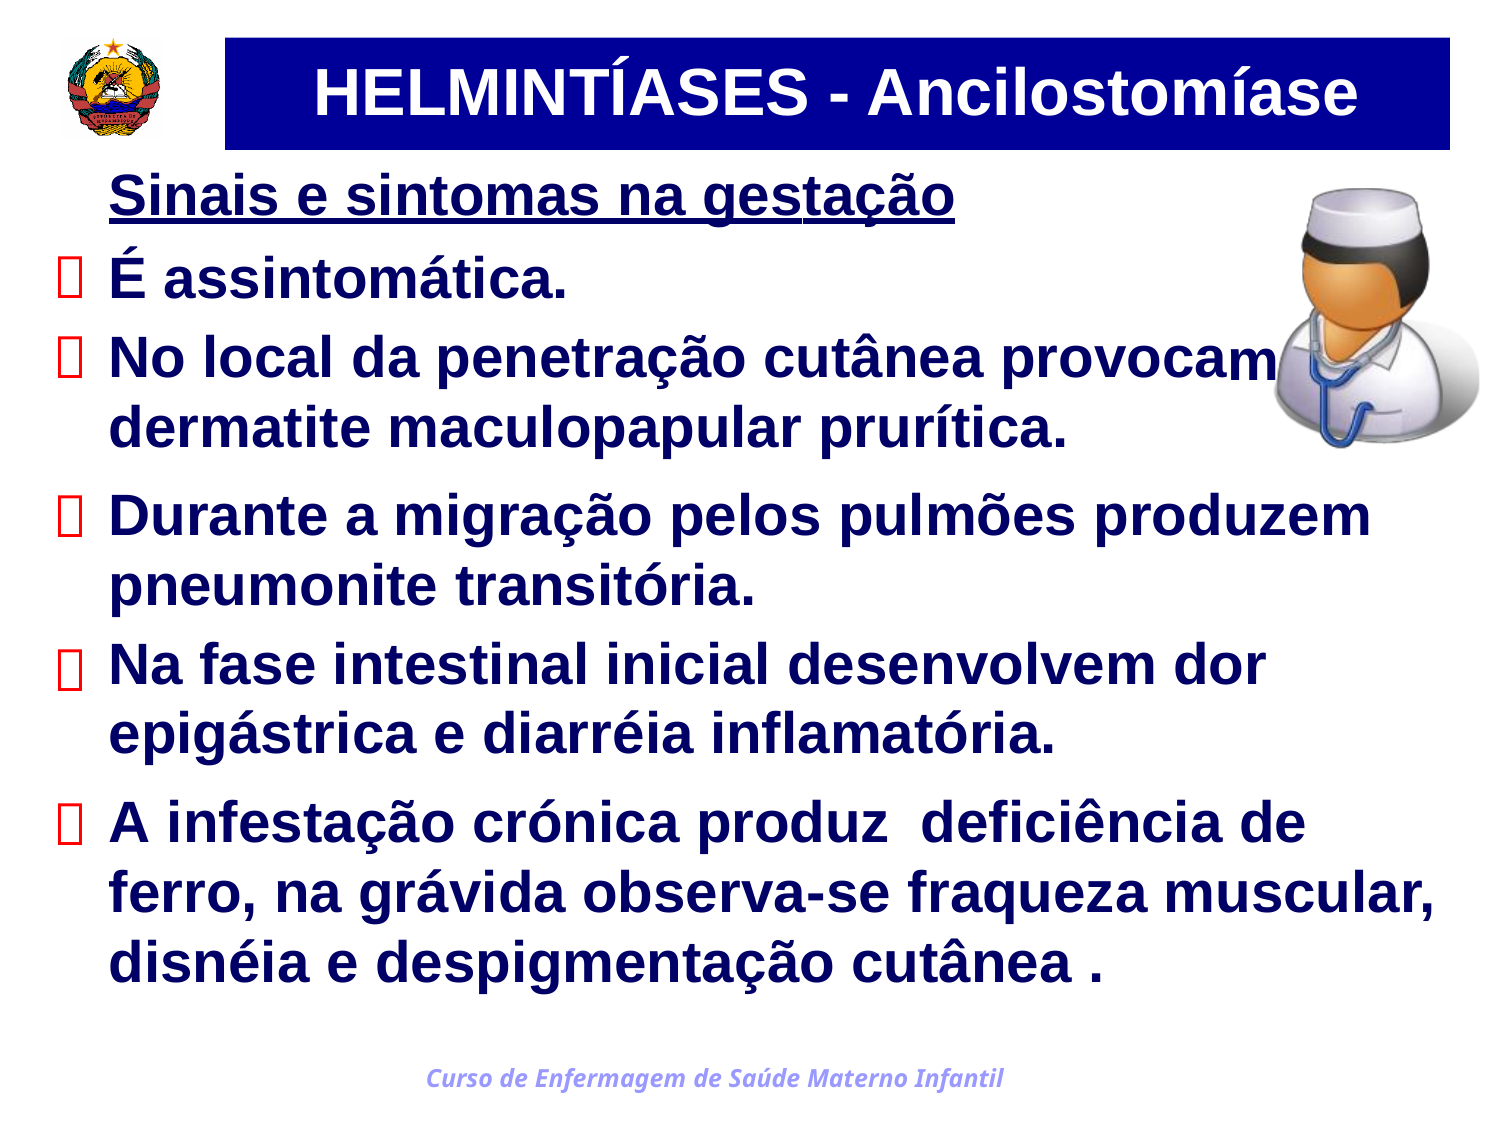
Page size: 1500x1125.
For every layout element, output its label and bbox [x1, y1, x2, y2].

text_box [50, 487, 90, 550]
text_box [106, 187, 1500, 998]
text_box [423, 1064, 1118, 1094]
text_box [106, 164, 966, 228]
text_box [50, 795, 90, 858]
text_box [50, 249, 91, 396]
text_box [50, 641, 90, 704]
text_box [62, 37, 165, 139]
text_box [225, 37, 1450, 150]
